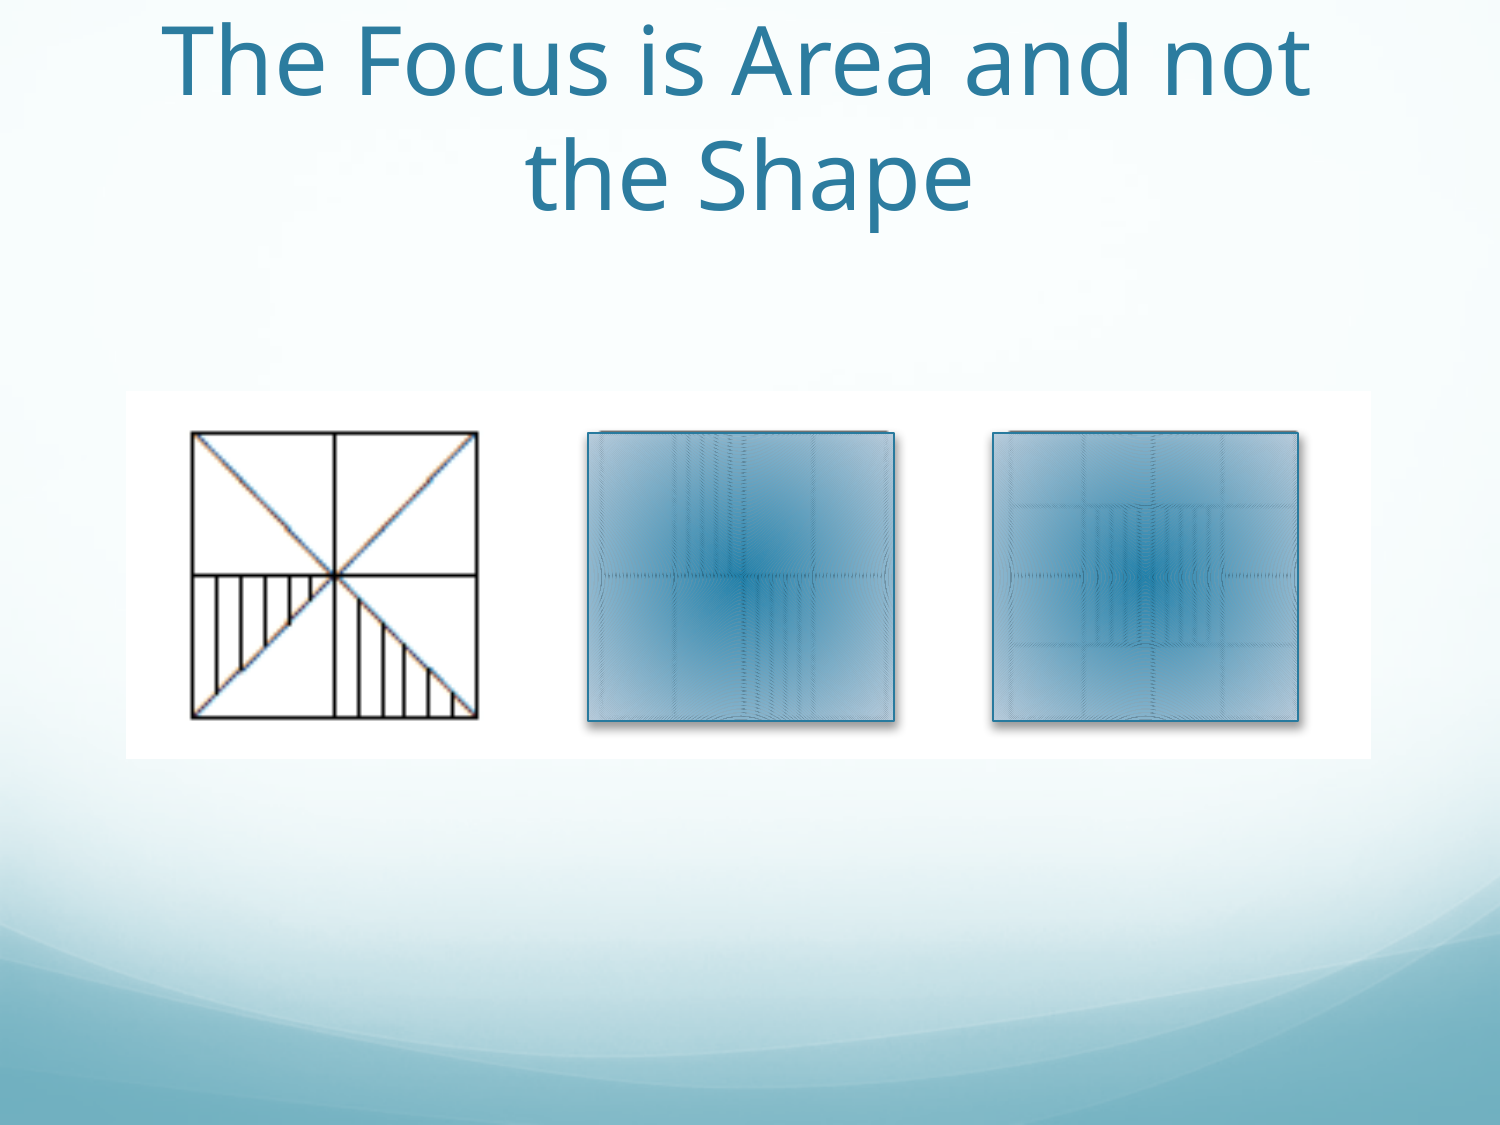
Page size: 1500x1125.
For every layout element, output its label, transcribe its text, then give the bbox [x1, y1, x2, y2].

title The Focus is Area and not the Shape [90, 17, 1410, 237]
picture [125, 391, 1372, 760]
